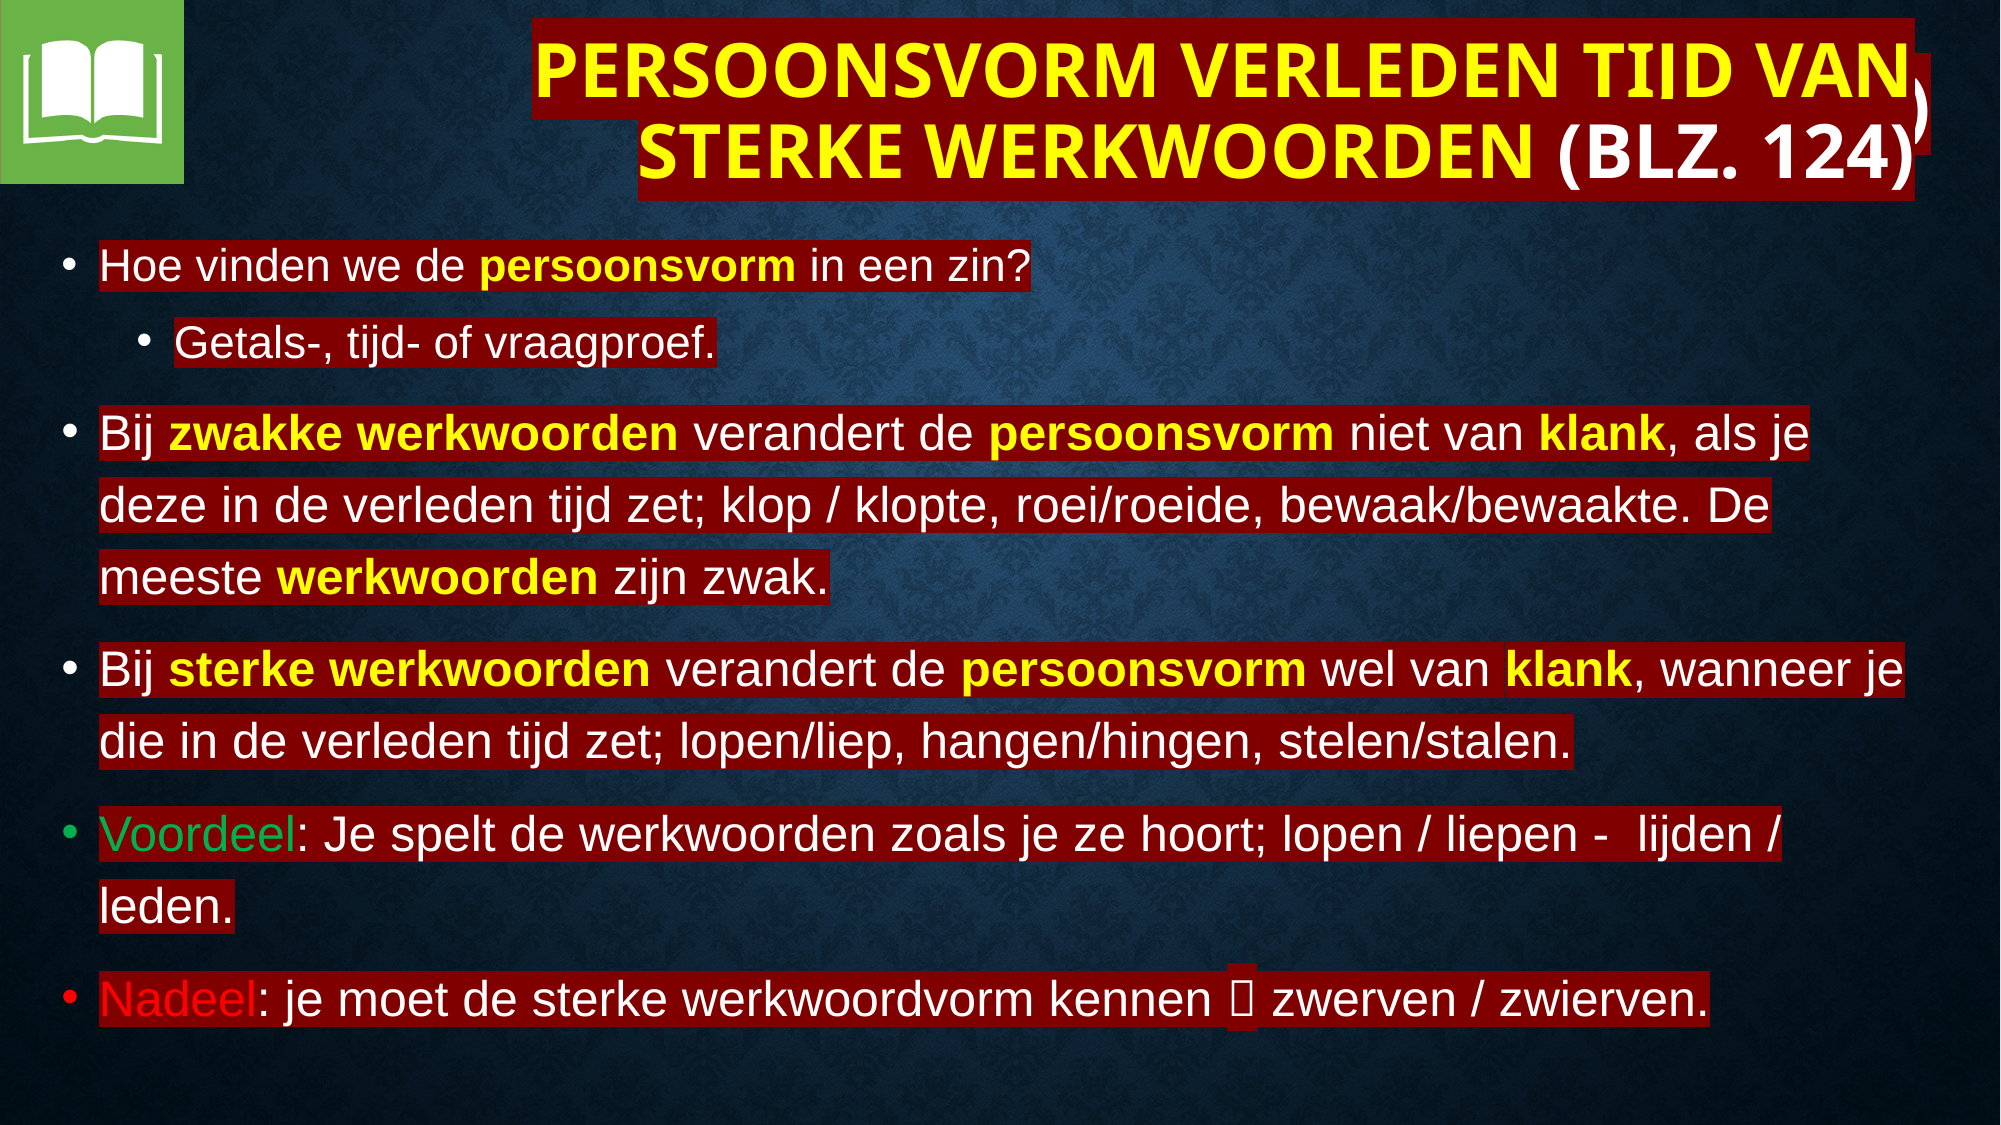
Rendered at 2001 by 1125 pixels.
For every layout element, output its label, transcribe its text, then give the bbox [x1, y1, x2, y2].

text_box persoonsvorm verleden tijd van sterke werkwoorden (blz. 124) [231, 5, 1931, 223]
list Hoe vinden we de persoonsvorm in een zin? Getals-, tijd- of vraagproef. Bij zwakke werkwoorden verandert de persoonsvorm niet van klank, als je deze in de verleden tijd zet; klop / klopte, roei/roeide, bewaak/bewaakte. De meeste werkwoorden zijn zwak. Bij sterke werkwoorden verandert de persoonsvorm wel van klank, wanneer je die in de verleden tijd zet; lopen/liep, hangen/hingen, stelen/stalen. Voordeel: Je spelt de werkwoorden zoals je ze hoort; lopen / liepen - lijden / leden. Nadeel: je moet de sterke werkwoordvorm kennen  zwerven / zwierven. [46, 217, 1947, 1125]
title ) [247, 0, 1947, 217]
picture [0, 0, 184, 184]
